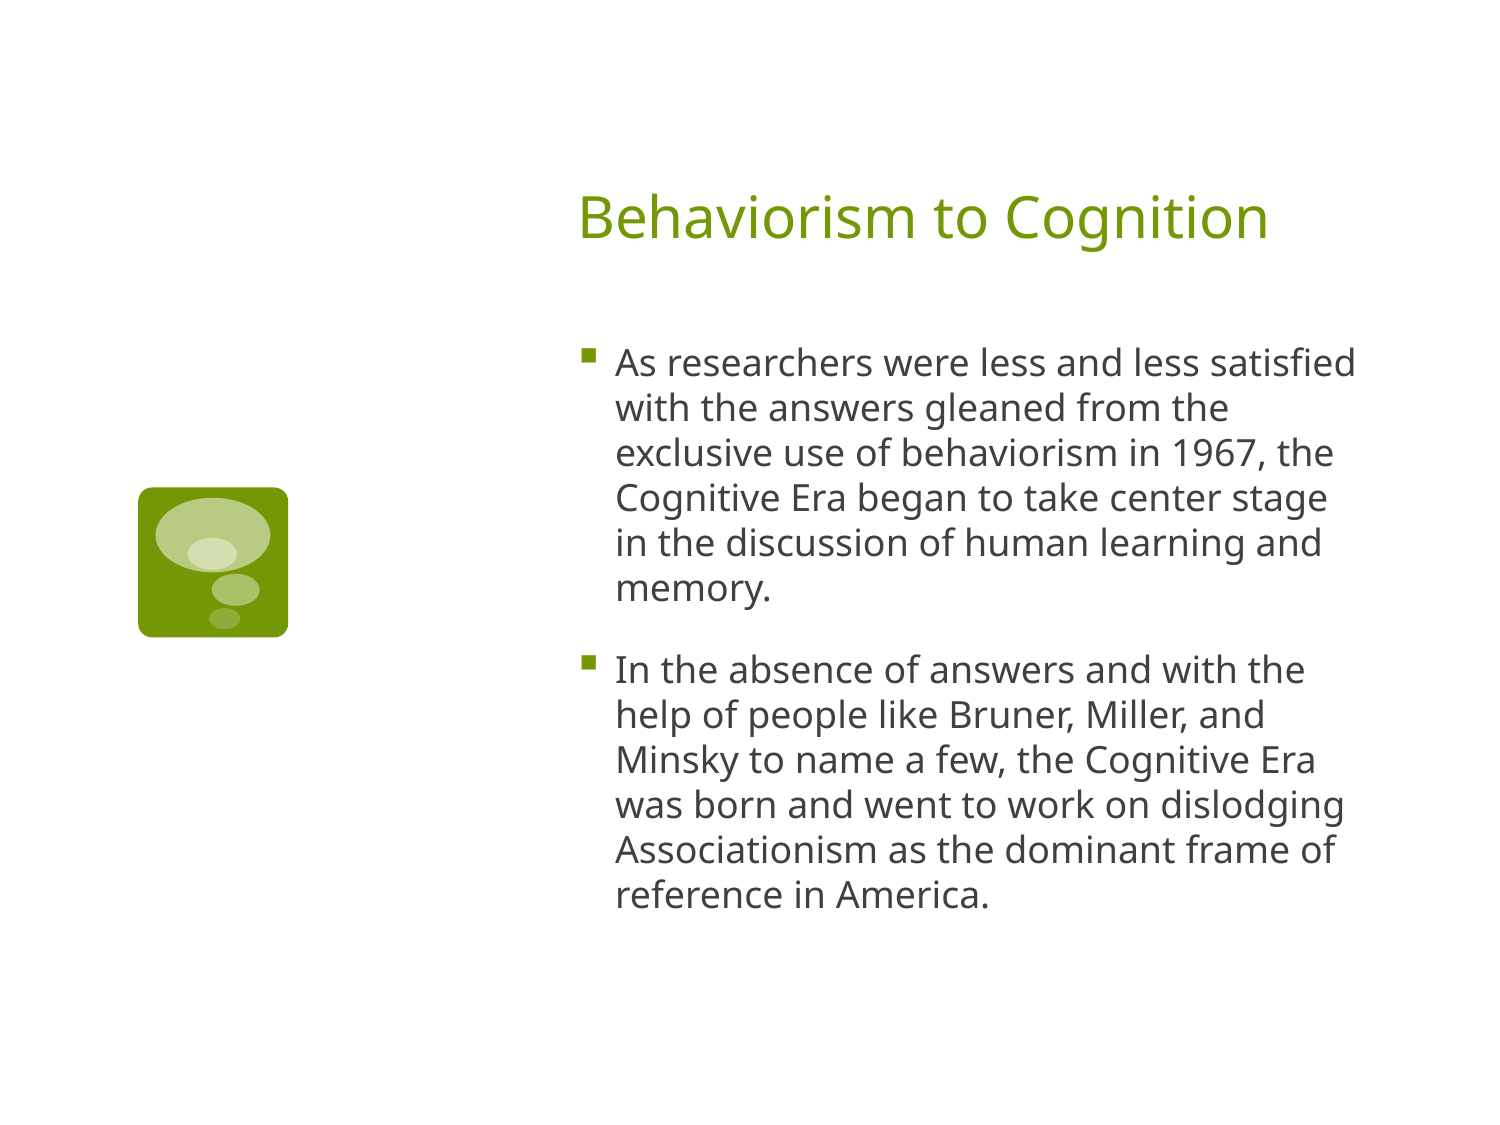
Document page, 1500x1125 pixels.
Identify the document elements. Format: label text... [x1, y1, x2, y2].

title Behaviorism to Cognition [562, 112, 1375, 258]
list As researchers were less and less satisfied with the answers gleaned from the exclusive use of behaviorism in 1967, the Cognitive Era began to take center stage in the discussion of human learning and memory. In the absence of answers and with the help of people like Bruner, Miller, and Minsky to name a few, the Cognitive Era was born and went to work on dislodging Associationism as the dominant frame of reference in America. [562, 331, 1374, 1005]
